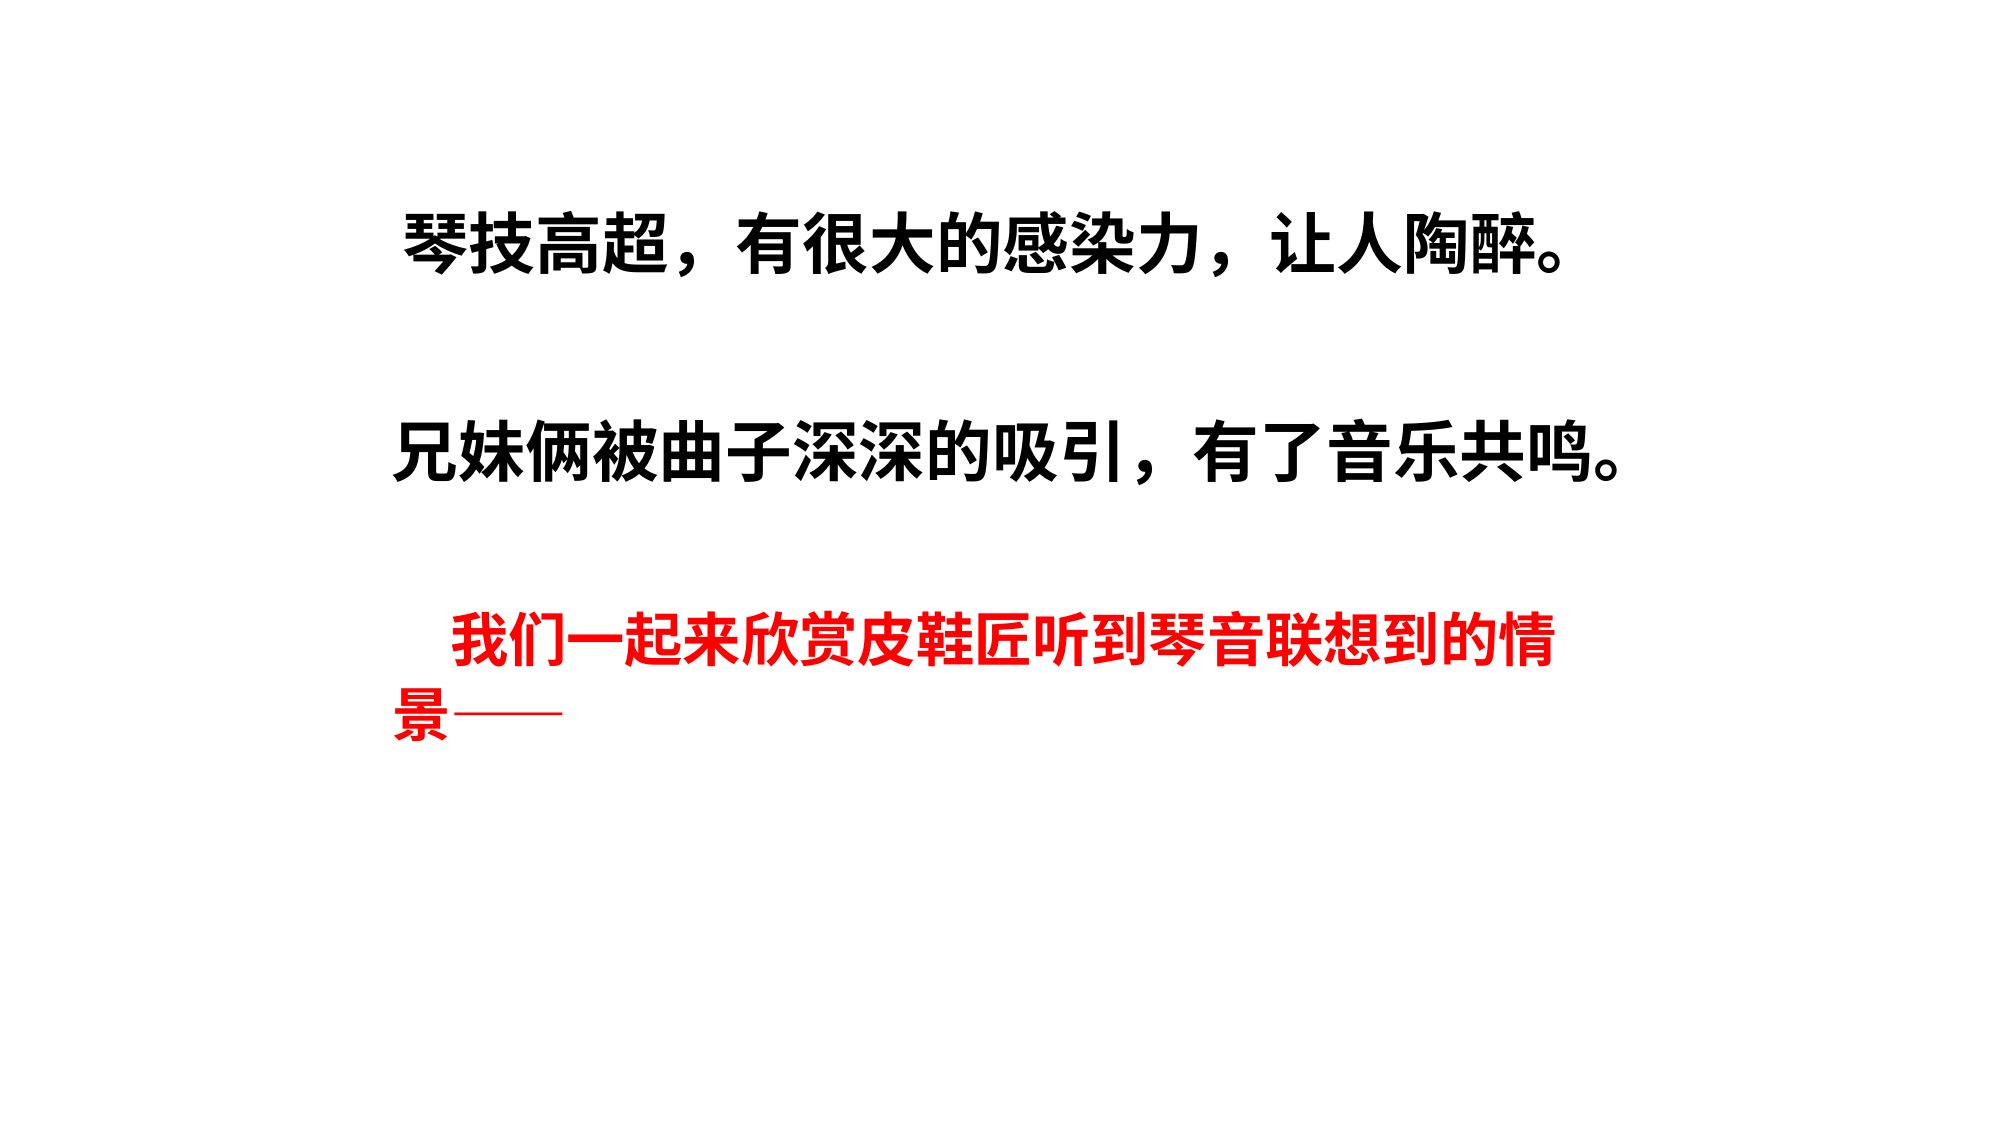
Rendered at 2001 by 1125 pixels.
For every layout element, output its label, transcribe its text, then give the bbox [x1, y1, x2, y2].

text_box 我们一起来欣赏皮鞋匠听到琴音联想到的情景—— [377, 570, 1599, 756]
text_box 兄妹俩被曲子深深的吸引，有了音乐共鸣。 [377, 401, 1694, 497]
text_box 琴技高超，有很大的感染力，让人陶醉。 [387, 194, 1613, 289]
